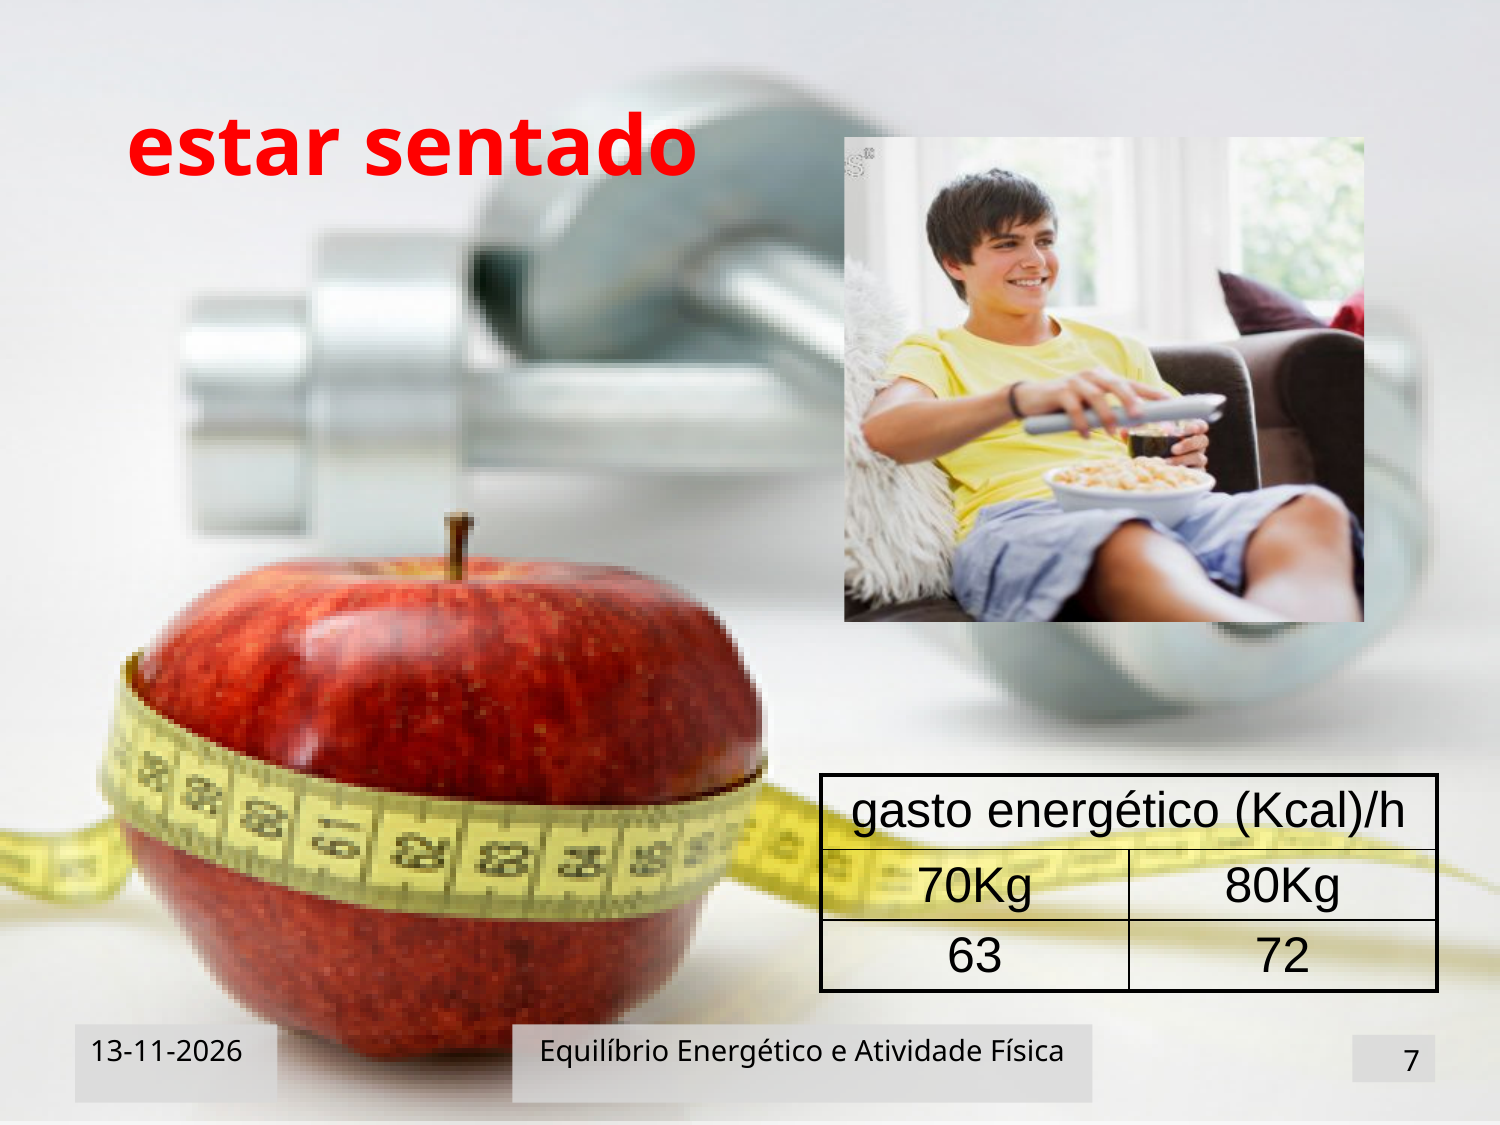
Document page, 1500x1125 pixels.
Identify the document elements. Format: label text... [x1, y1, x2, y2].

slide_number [74, 1024, 278, 1103]
table_cell 80Kg [1130, 850, 1435, 919]
title estar sentado [41, 42, 786, 242]
table_cell 72 [1130, 921, 1435, 989]
footer Equilíbrio Energético e Atividade Física [512, 1024, 1093, 1103]
table_cell 70Kg [823, 850, 1128, 919]
picture [0, 0, 1500, 1125]
slide_number 7 [1352, 1034, 1436, 1083]
table_header gasto energético (Kcal)/h [823, 777, 1435, 849]
table_cell 63 [823, 921, 1128, 989]
